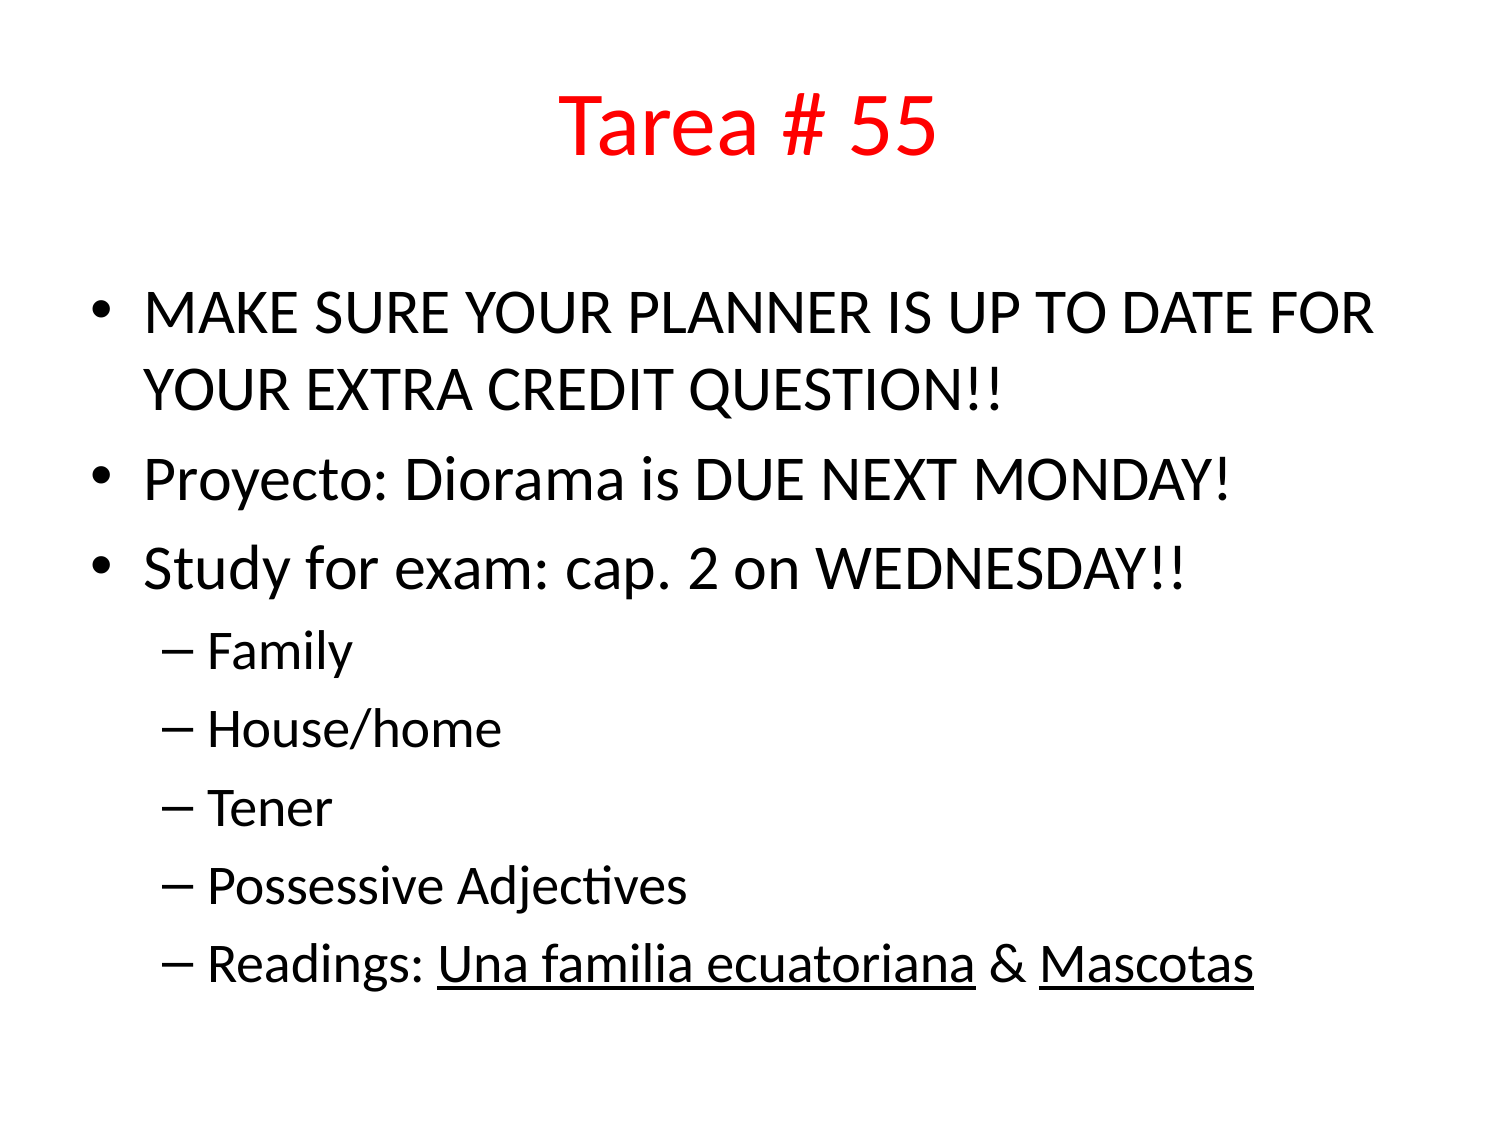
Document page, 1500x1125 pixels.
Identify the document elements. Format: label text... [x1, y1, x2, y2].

list MAKE SURE YOUR PLANNER IS UP TO DATE FOR YOUR EXTRA CREDIT QUESTION!! Proyecto: Diorama is DUE NEXT MONDAY! Study for exam: cap. 2 on WEDNESDAY!! Family House/home Tener Possessive Adjectives Readings: Una familia ecuatoriana & Mascotas [75, 262, 1425, 1005]
title Tarea # 55 [75, 24, 1425, 213]
